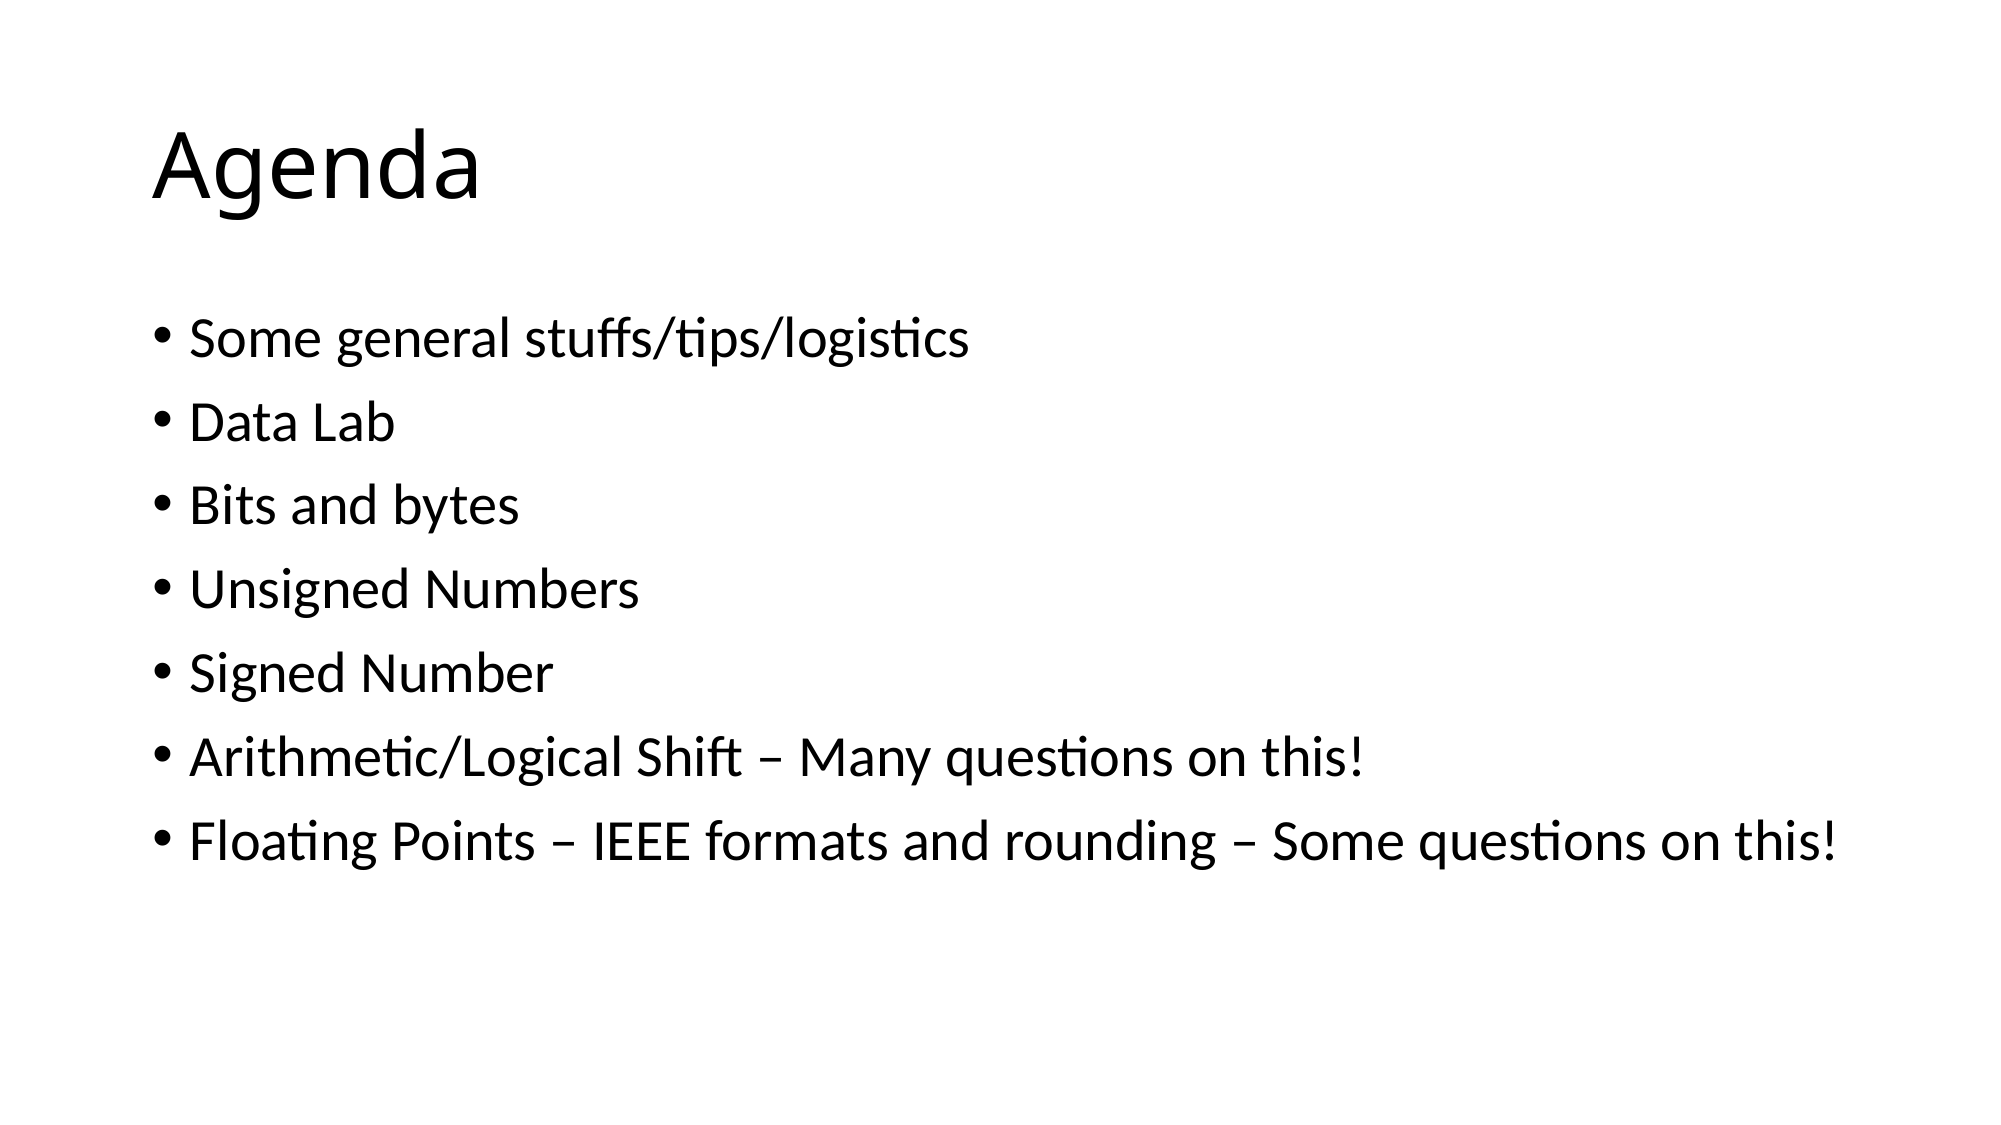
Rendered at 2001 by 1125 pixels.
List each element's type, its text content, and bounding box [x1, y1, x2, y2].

list Some general stuffs/tips/logistics Data Lab Bits and bytes Unsigned Numbers Signed Number Arithmetic/Logical Shift – Many questions on this! Floating Points – IEEE formats and rounding – Some questions on this! [137, 299, 1863, 1014]
title Agenda [137, 59, 1863, 278]
